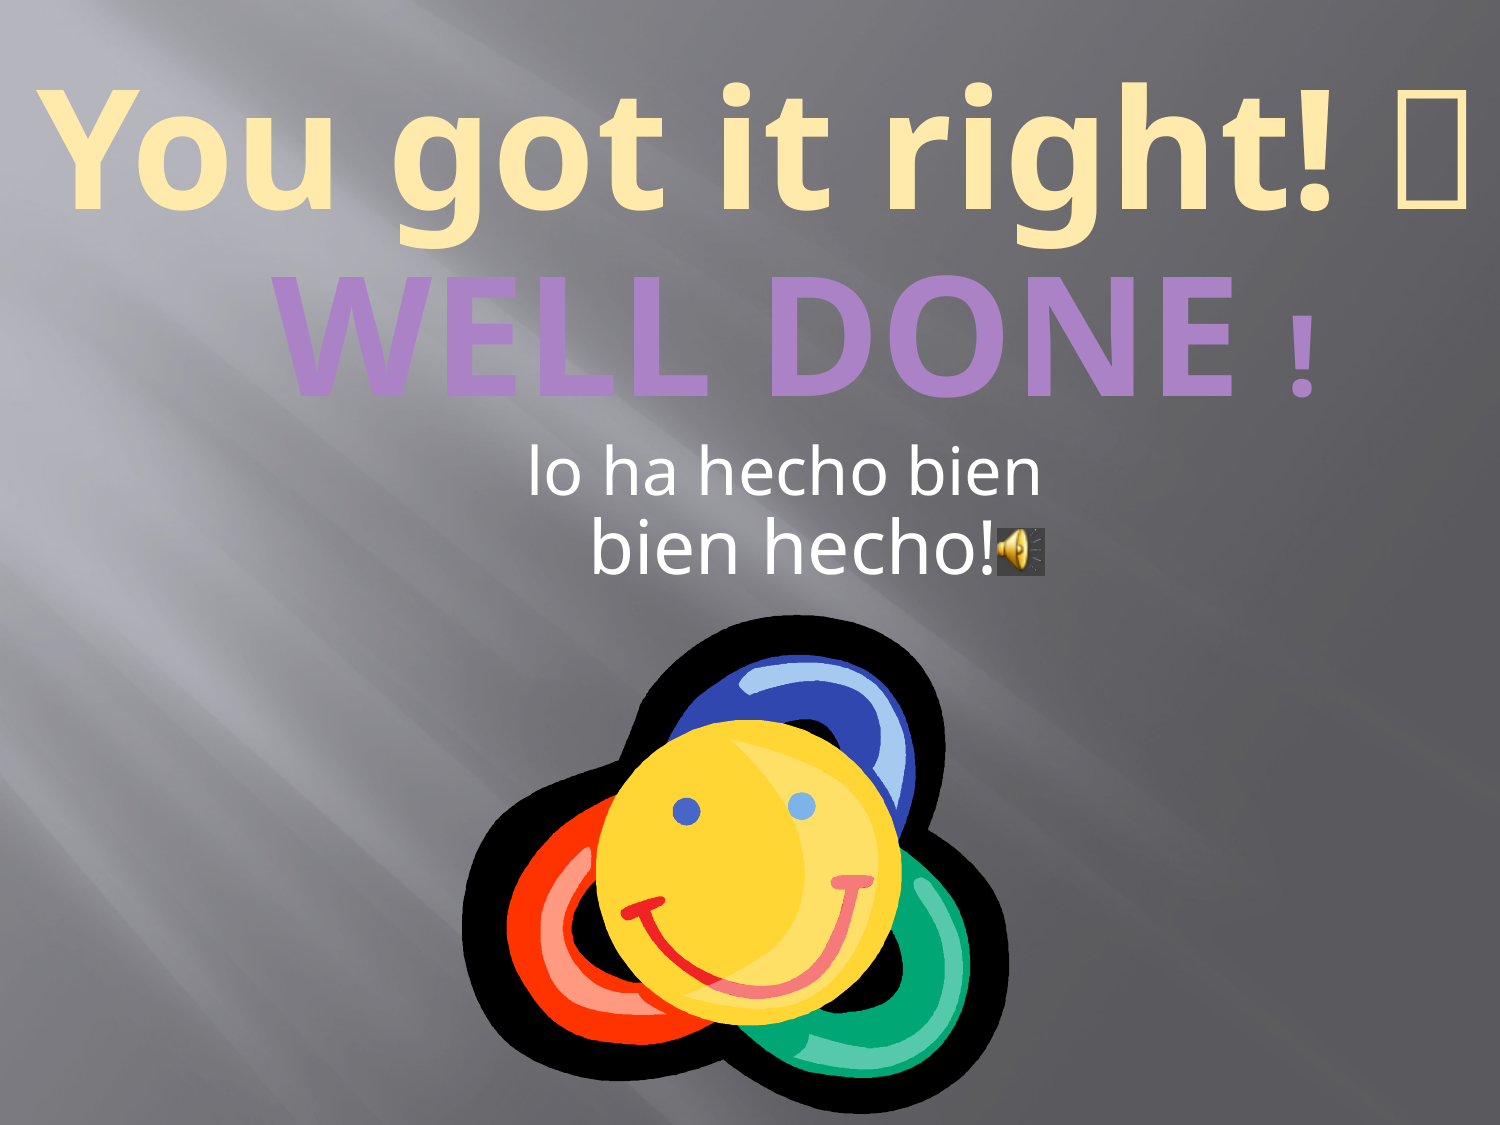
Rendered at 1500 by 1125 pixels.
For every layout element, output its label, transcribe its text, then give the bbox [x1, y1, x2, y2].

text_box bien hecho! [573, 492, 1013, 597]
picture [456, 603, 1021, 1125]
text_box lo ha hecho bien [511, 421, 1060, 517]
picture [995, 527, 1047, 578]
text_box You got it right!  [21, 35, 1498, 250]
text_box WELL DONE ! [256, 222, 1334, 438]
